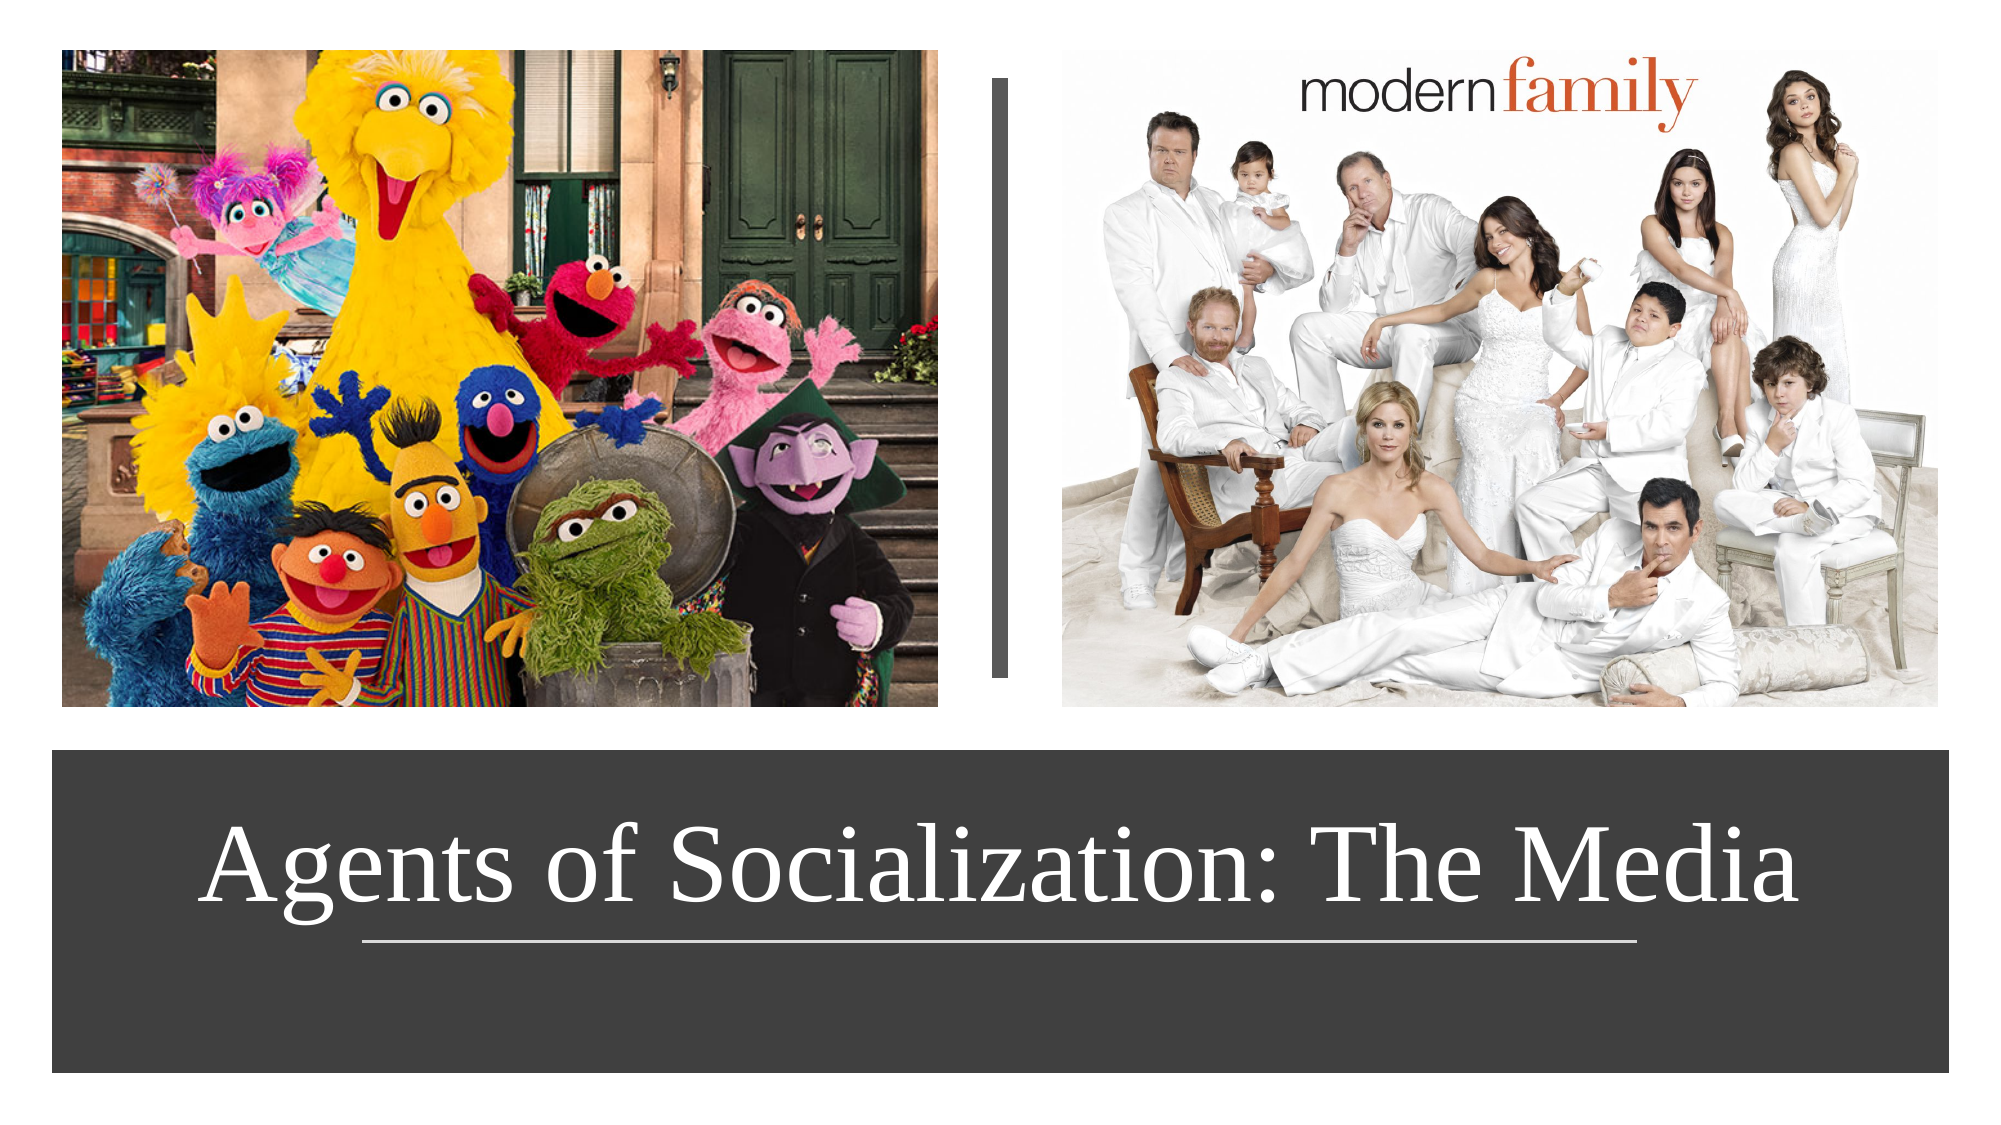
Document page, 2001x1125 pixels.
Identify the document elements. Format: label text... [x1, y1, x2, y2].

title Agents of Socialization: The Media [86, 780, 1914, 933]
text_box [61, 759, 1939, 1064]
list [1062, 50, 1938, 707]
picture [62, 50, 938, 707]
